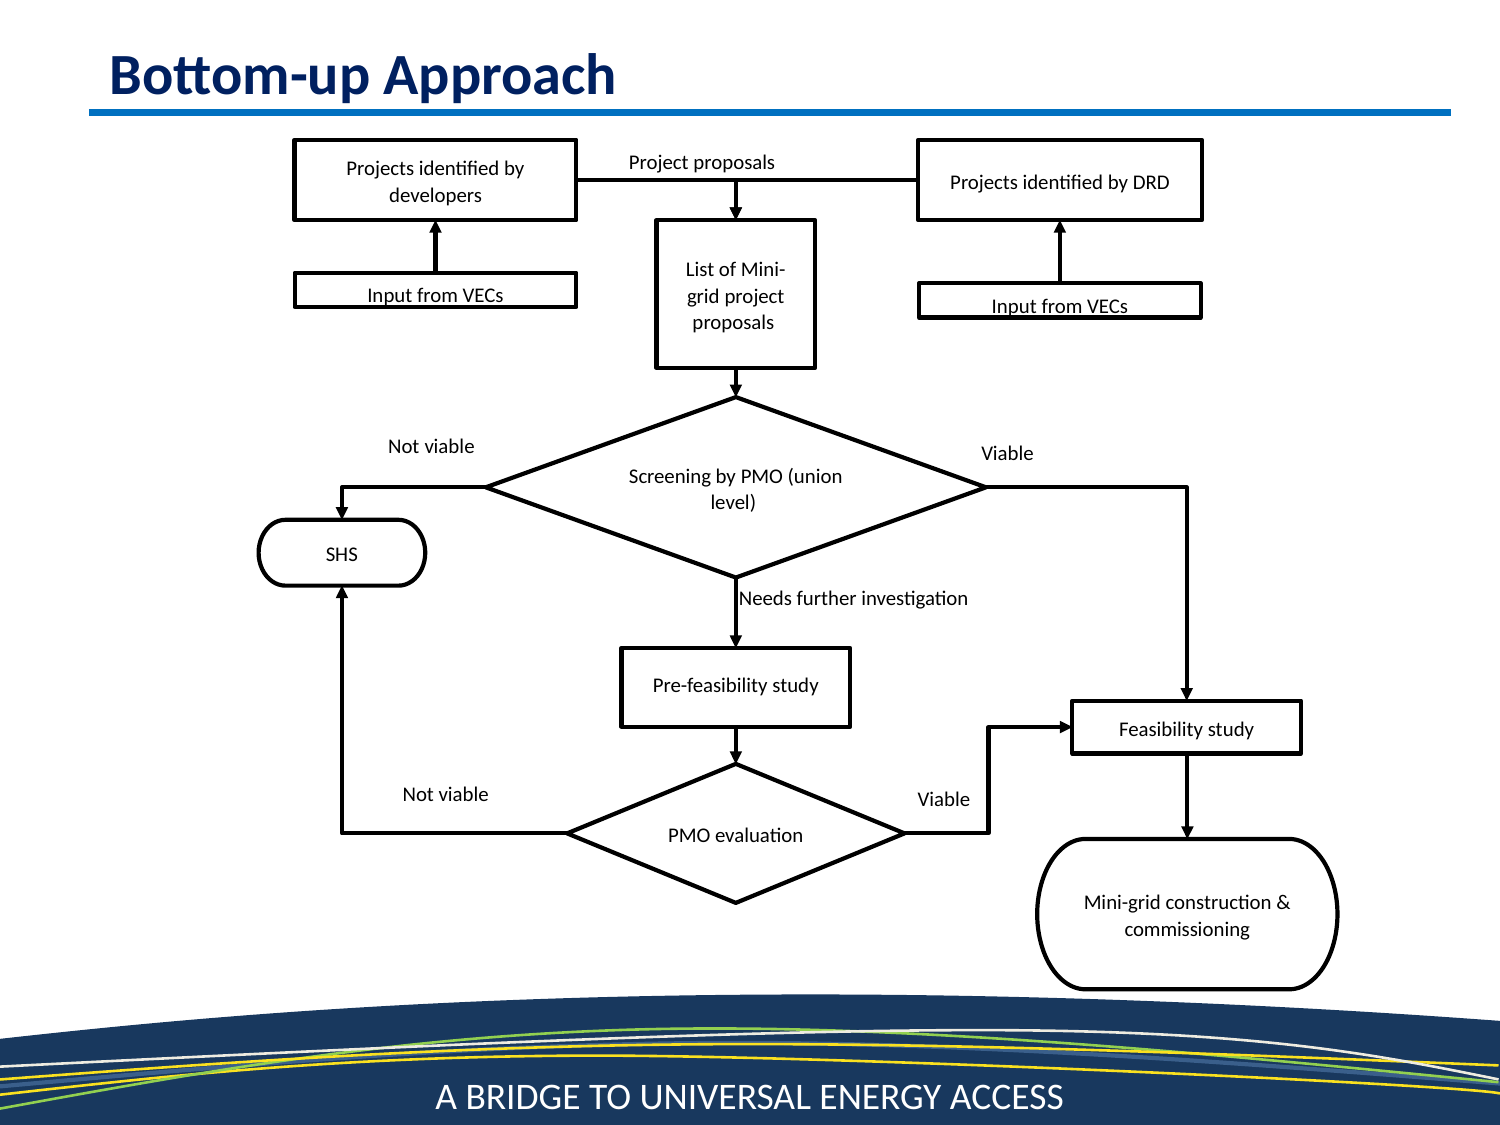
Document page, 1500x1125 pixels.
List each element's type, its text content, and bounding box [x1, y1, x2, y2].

text_box [1425, 1060, 1499, 1064]
text_box [0, 1012, 1500, 1064]
text_box Bottom-up Approach [94, 18, 1445, 99]
text_box [65, 78, 1378, 266]
slide_number 14 [1074, 1042, 1425, 1103]
text_box A Bridge to Universal Energy Access [0, 1064, 1500, 1125]
text_box [389, 1026, 852, 1045]
text_box [10, 1028, 1285, 1064]
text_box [94, 137, 1378, 1013]
